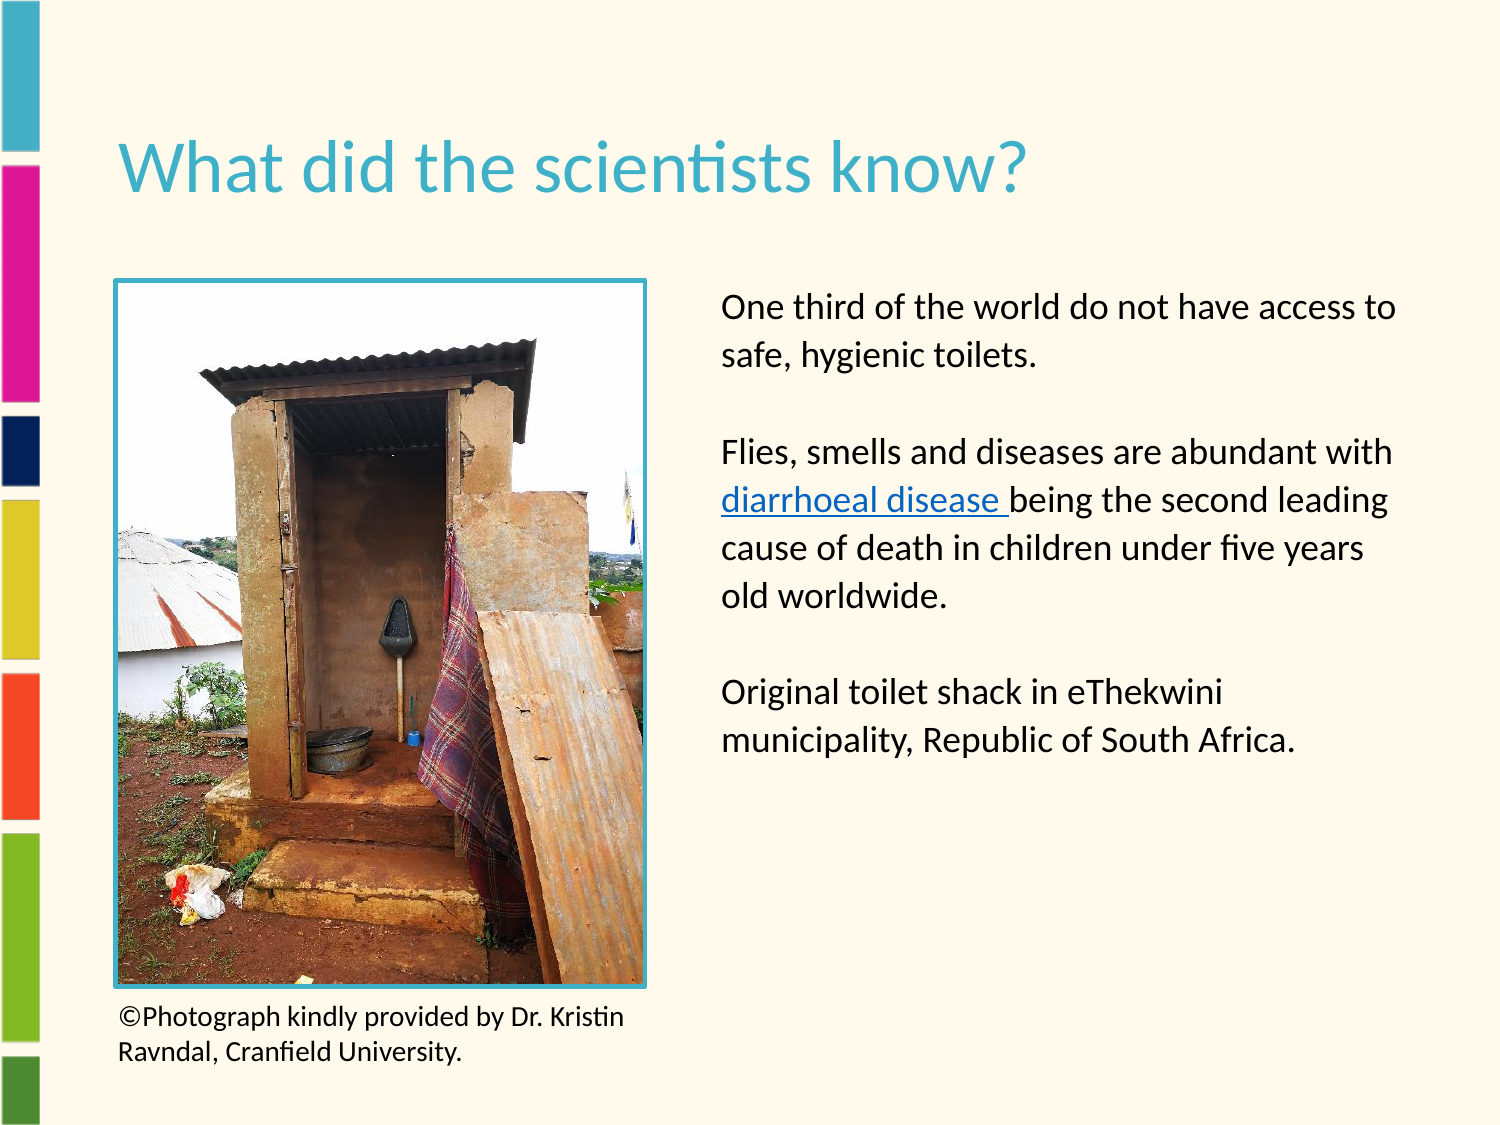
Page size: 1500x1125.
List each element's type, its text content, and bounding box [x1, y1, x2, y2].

text_box ©Photograph kindly provided by Dr. Kristin Ravndal, Cranfield University. [103, 989, 707, 1075]
picture [2, 1, 39, 1124]
title What did the scientists know? [103, 59, 1397, 278]
picture [118, 282, 643, 985]
text_box One third of the world do not have access to safe, hygienic toilets. Flies, smells and diseases are abundant with diarrhoeal disease being the second leading cause of death in children under five years old worldwide. Original toilet shack in eThekwini municipality, Republic of South Africa. [706, 271, 1422, 768]
